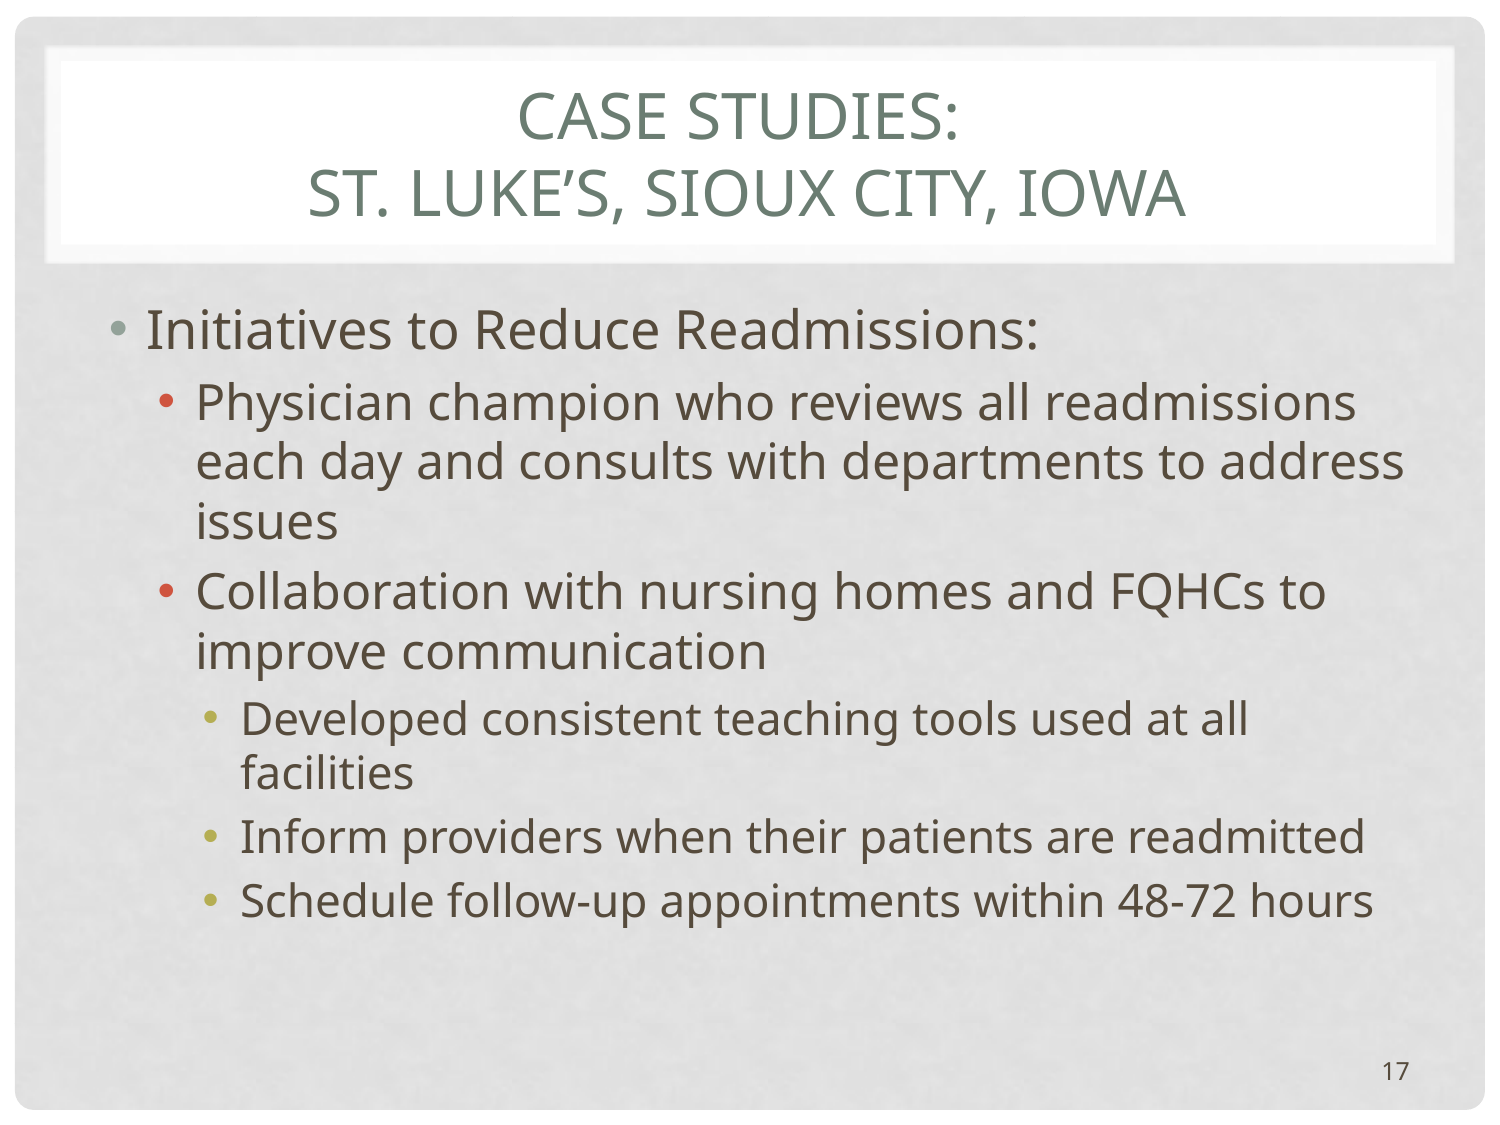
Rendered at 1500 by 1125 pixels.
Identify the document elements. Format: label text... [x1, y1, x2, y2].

slide_number 17 [1074, 1042, 1425, 1103]
title Case studies: St. luke’s, Sioux City, Iowa [69, 66, 1425, 238]
list Initiatives to Reduce Readmissions: Physician champion who reviews all readmissions each day and consults with departments to address issues Collaboration with nursing homes and FQHCs to improve communication Developed consistent teaching tools used at all facilities Inform providers when their patients are readmitted Schedule follow-up appointments within 48-72 hours [75, 287, 1425, 1005]
